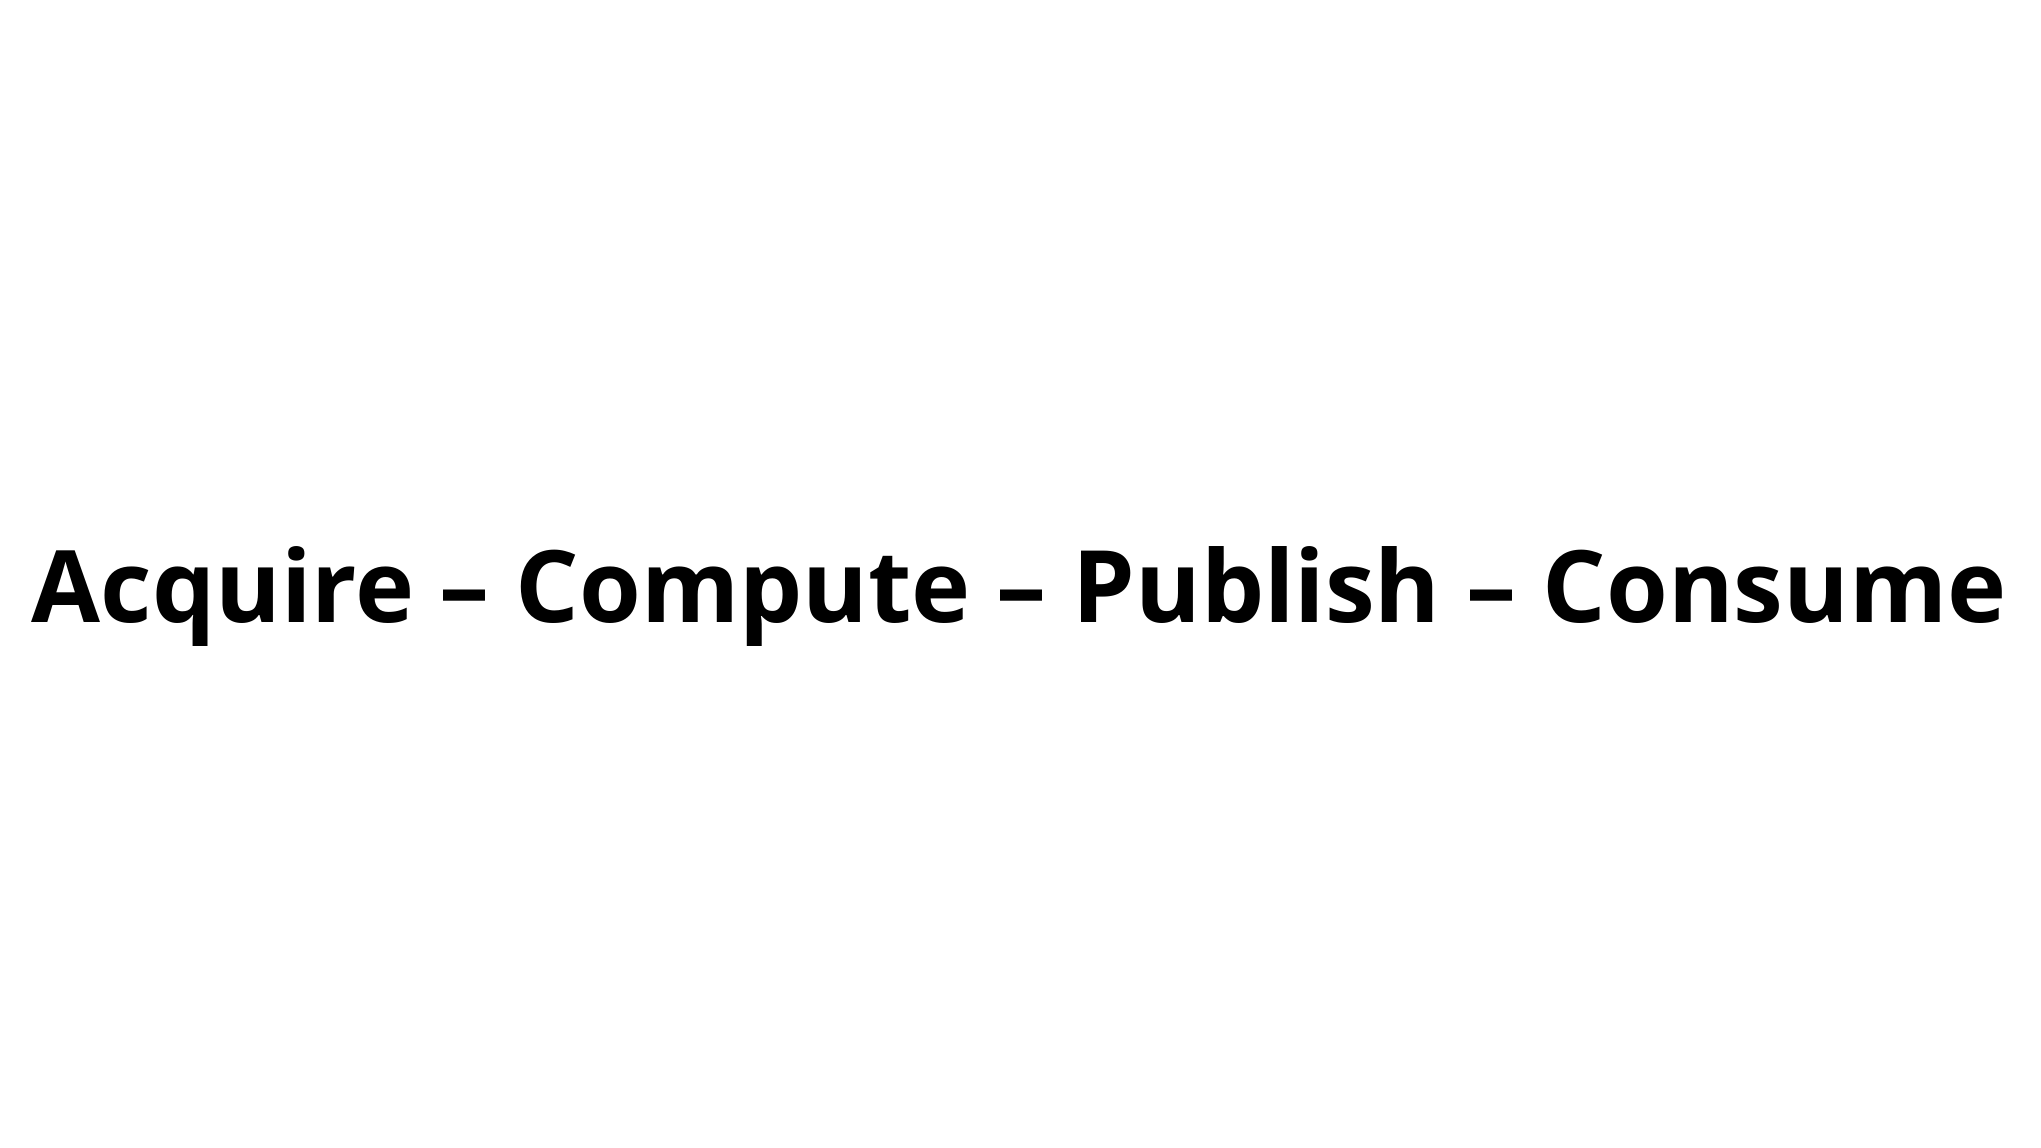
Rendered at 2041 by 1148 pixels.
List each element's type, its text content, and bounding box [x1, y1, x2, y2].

title Acquire – Compute – Publish – Consume [0, 498, 2041, 649]
